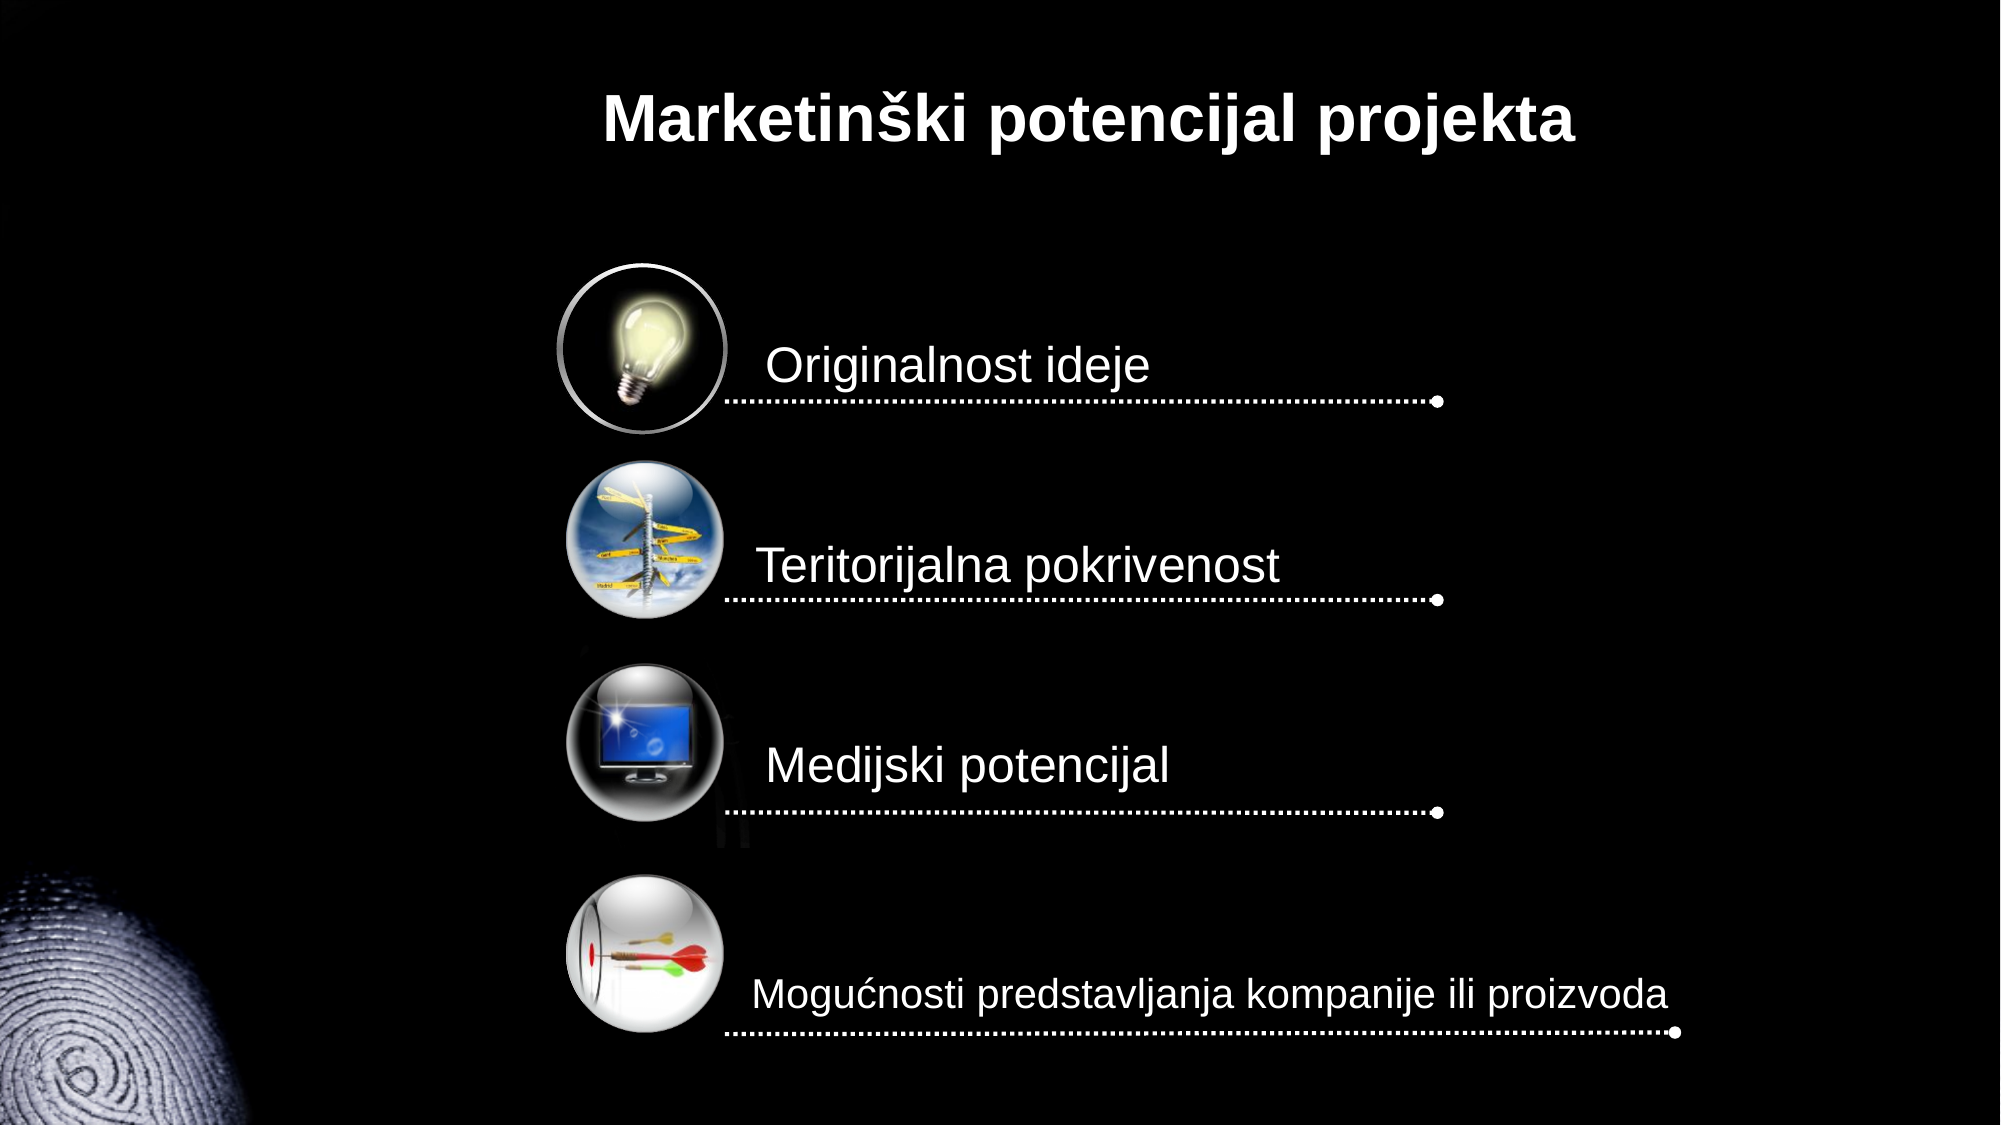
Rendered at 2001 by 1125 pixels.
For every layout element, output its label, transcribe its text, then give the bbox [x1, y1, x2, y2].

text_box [540, 638, 1438, 848]
picture [0, 0, 2001, 1125]
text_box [540, 849, 1683, 1085]
title Marketinški potencijal projekta [587, 39, 1713, 190]
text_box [540, 460, 1438, 638]
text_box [537, 262, 1438, 454]
